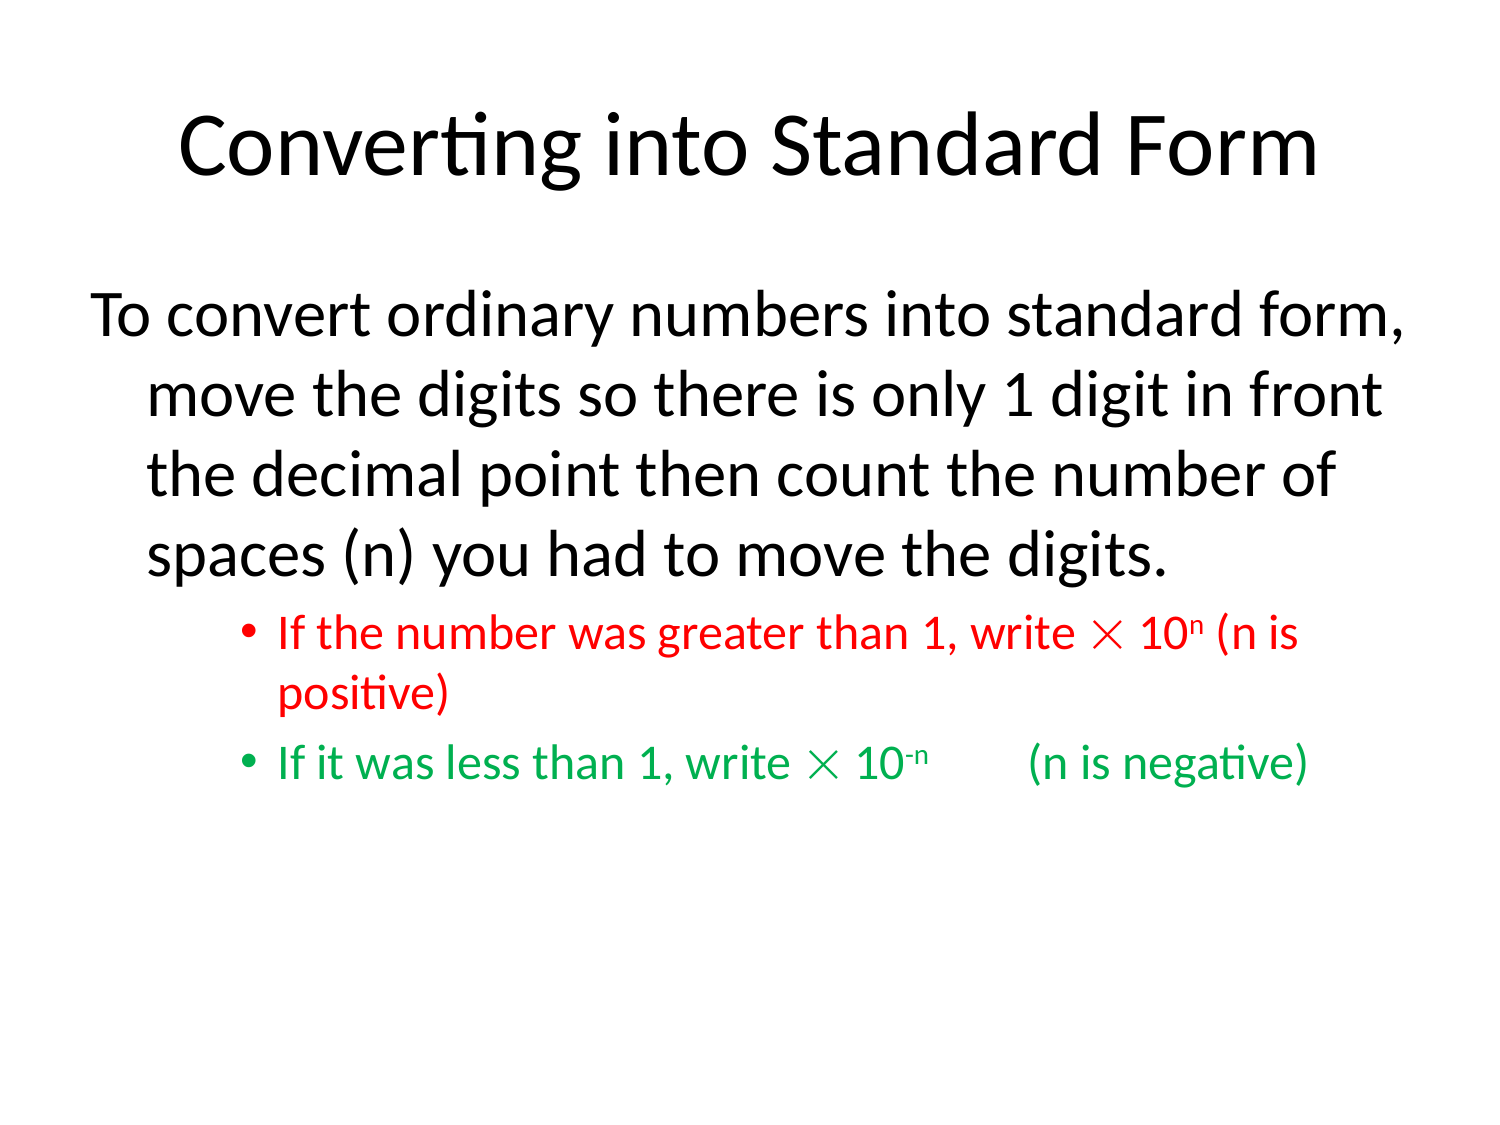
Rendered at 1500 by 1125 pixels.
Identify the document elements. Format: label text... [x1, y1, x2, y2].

list To convert ordinary numbers into standard form, move the digits so there is only 1 digit in front the decimal point then count the number of spaces (n) you had to move the digits. If the number was greater than 1, write  10n (n is positive) If it was less than 1, write  10-n (n is negative) [75, 262, 1425, 1005]
title Converting into Standard Form [75, 45, 1425, 233]
